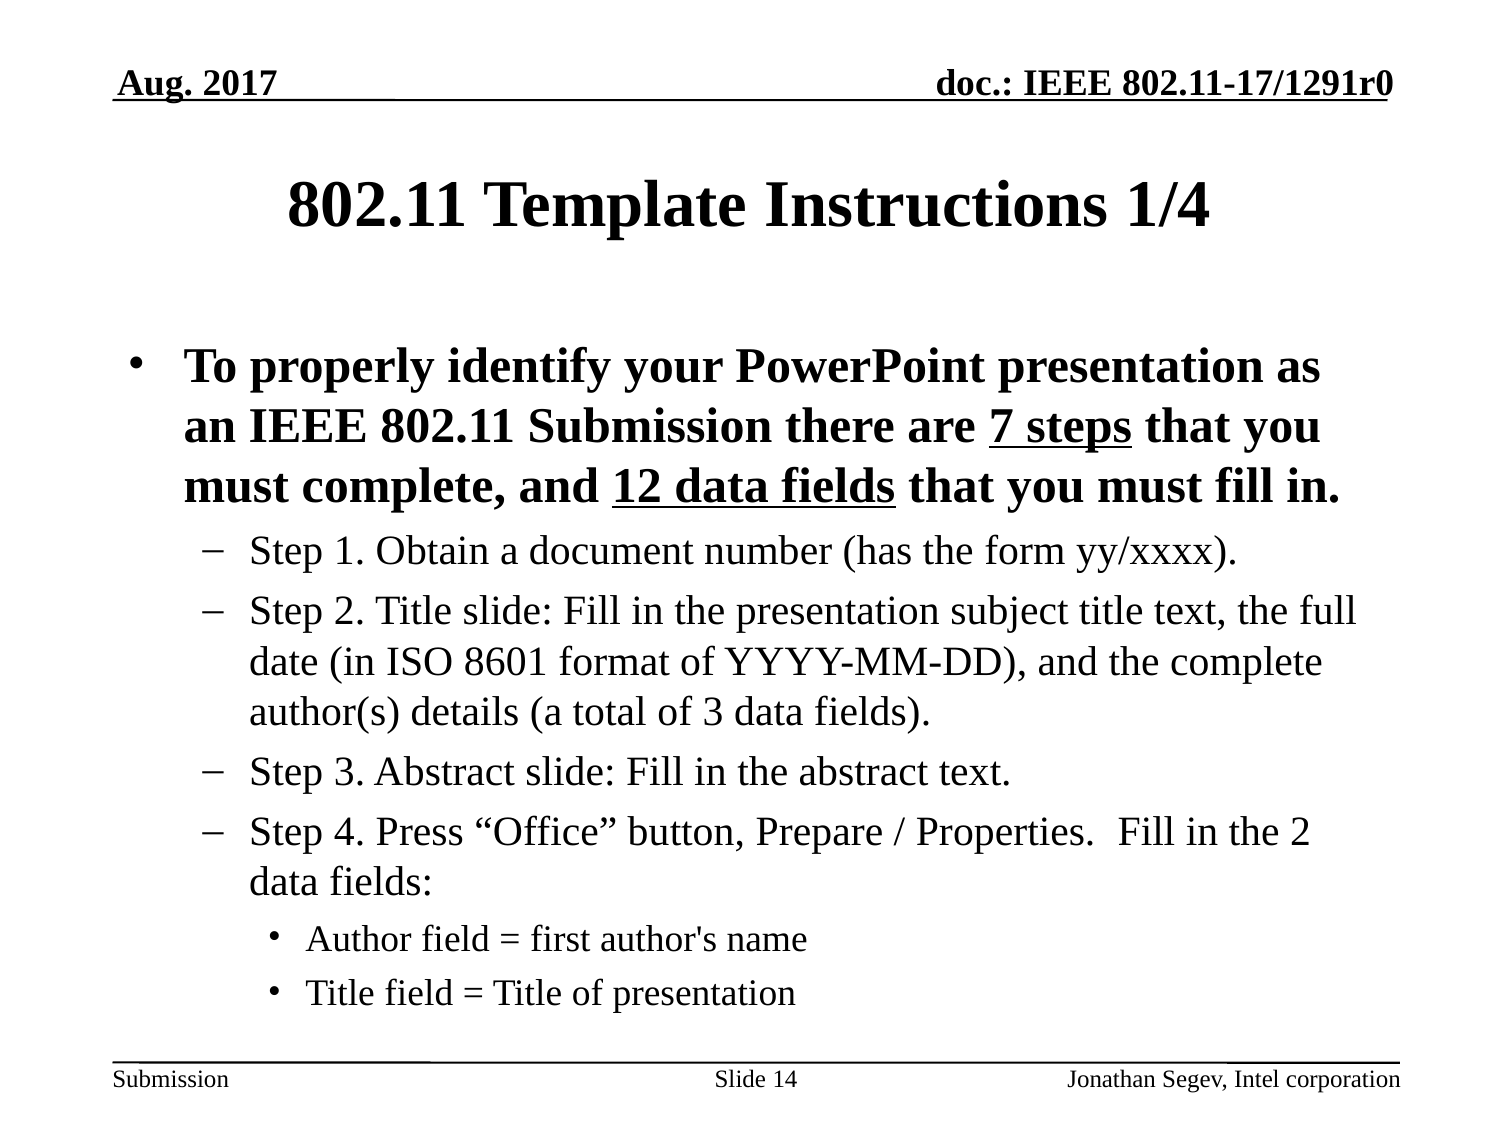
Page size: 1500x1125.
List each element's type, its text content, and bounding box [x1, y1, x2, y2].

slide_number Slide 14 [712, 1061, 800, 1123]
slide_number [116, 58, 507, 104]
footer Jonathan Segev, Intel corporation [984, 1061, 1402, 1091]
list To properly identify your PowerPoint presentation as an IEEE 802.11 Submission there are 7 steps that you must complete, and 12 data fields that you must fill in. Step 1. Obtain a document number (has the form yy/xxxx). Step 2. Title slide: Fill in the presentation subject title text, the full date (in ISO 8601 format of YYYY-MM-DD), and the complete author(s) details (a total of 3 data fields). Step 3. Abstract slide: Fill in the abstract text. Step 4. Press “Office” button, Prepare / Properties. Fill in the 2 data fields: Author field = first author's name Title field = Title of presentation [112, 324, 1388, 1032]
title 802.11 Template Instructions 1/4 [112, 112, 1388, 288]
